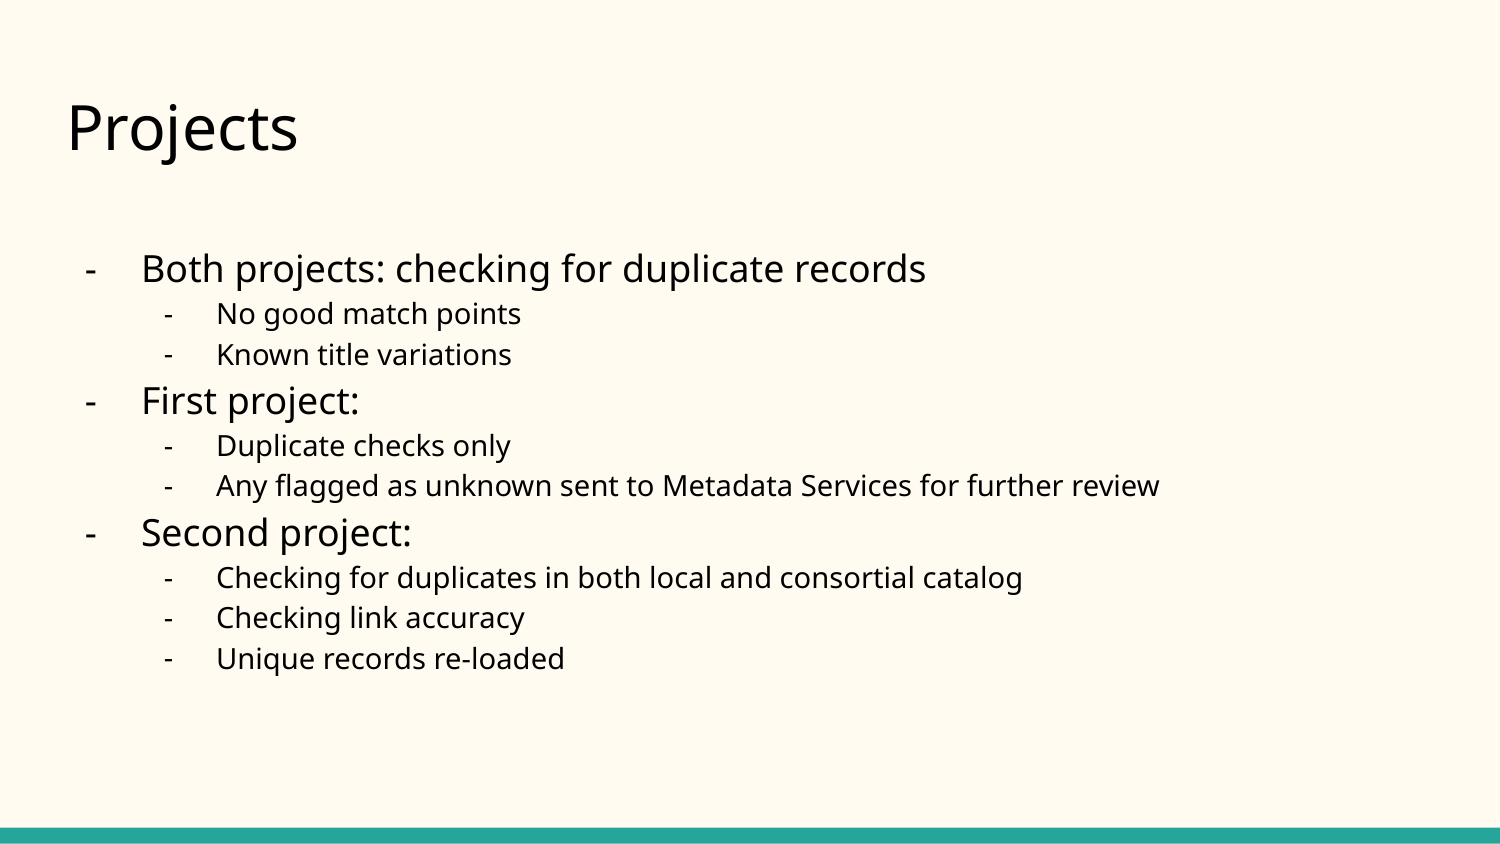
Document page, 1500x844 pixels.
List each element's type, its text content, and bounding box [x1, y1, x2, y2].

title Projects [51, 72, 1449, 174]
list Both projects: checking for duplicate records No good match points Known title variations First project: Duplicate checks only Any flagged as unknown sent to Metadata Services for further review Second project: Checking for duplicates in both local and consortial catalog Checking link accuracy Unique records re-loaded [51, 223, 1449, 750]
